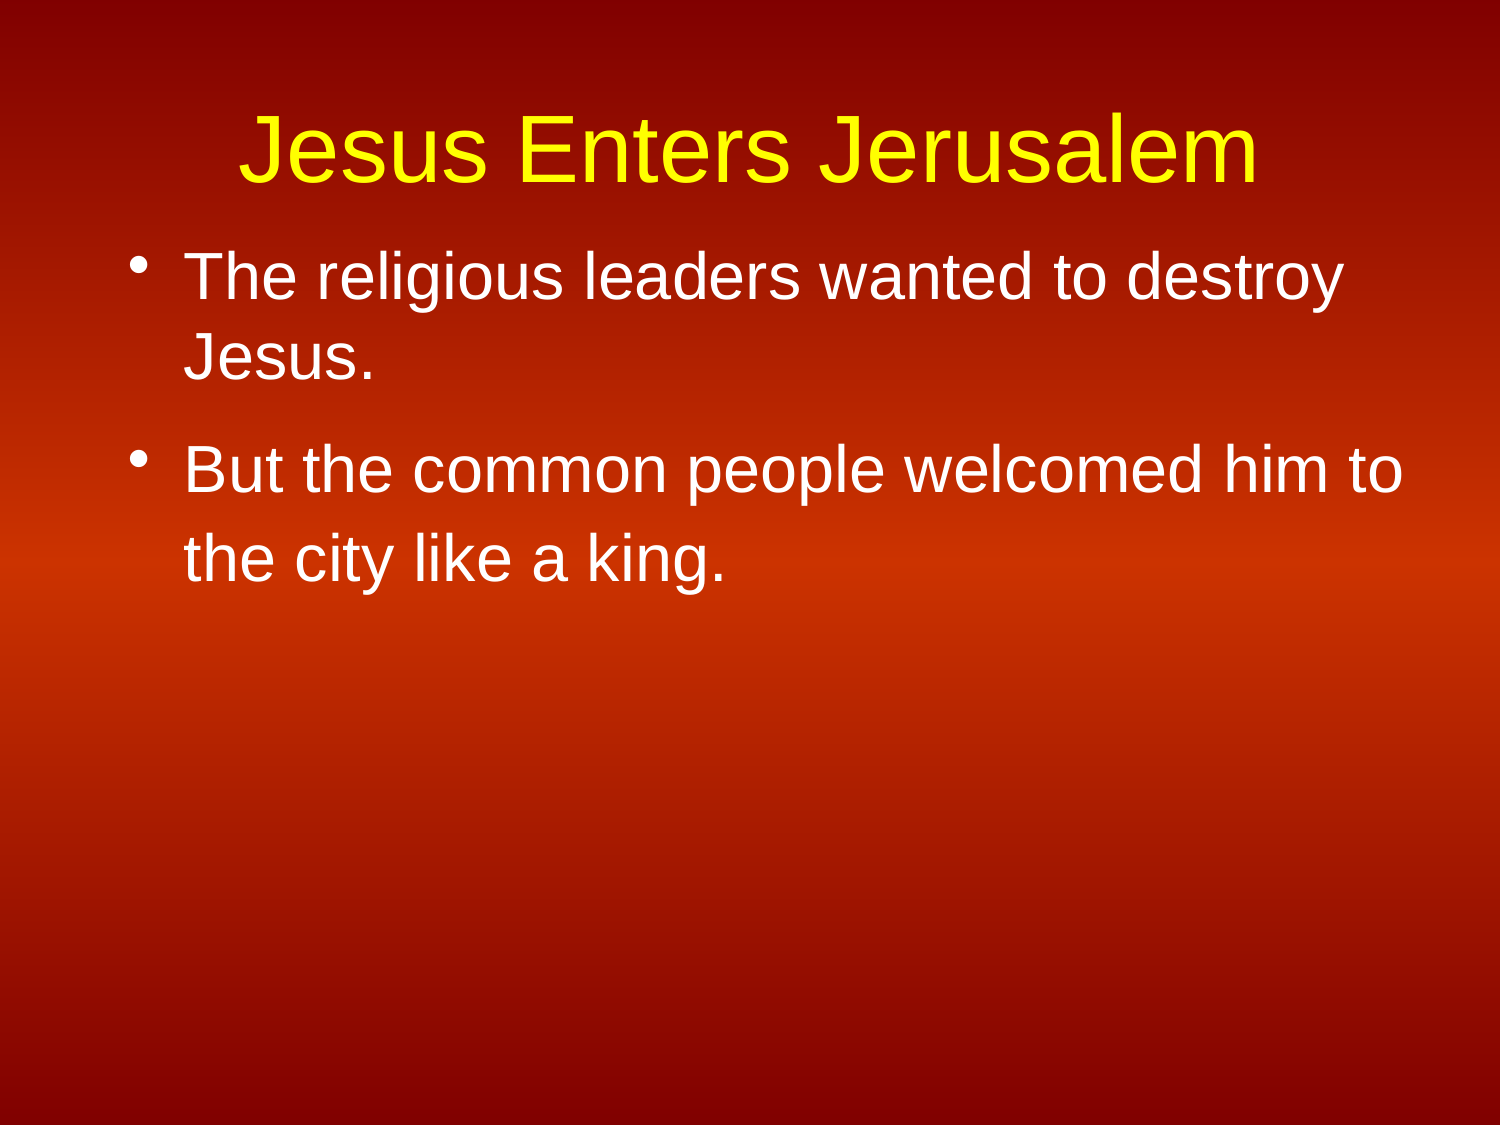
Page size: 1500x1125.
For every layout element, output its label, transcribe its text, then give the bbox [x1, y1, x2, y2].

title Jesus Enters Jerusalem [37, 50, 1463, 238]
list The religious leaders wanted to destroy Jesus. But the common people welcomed him to the city like a king. [112, 224, 1463, 1125]
